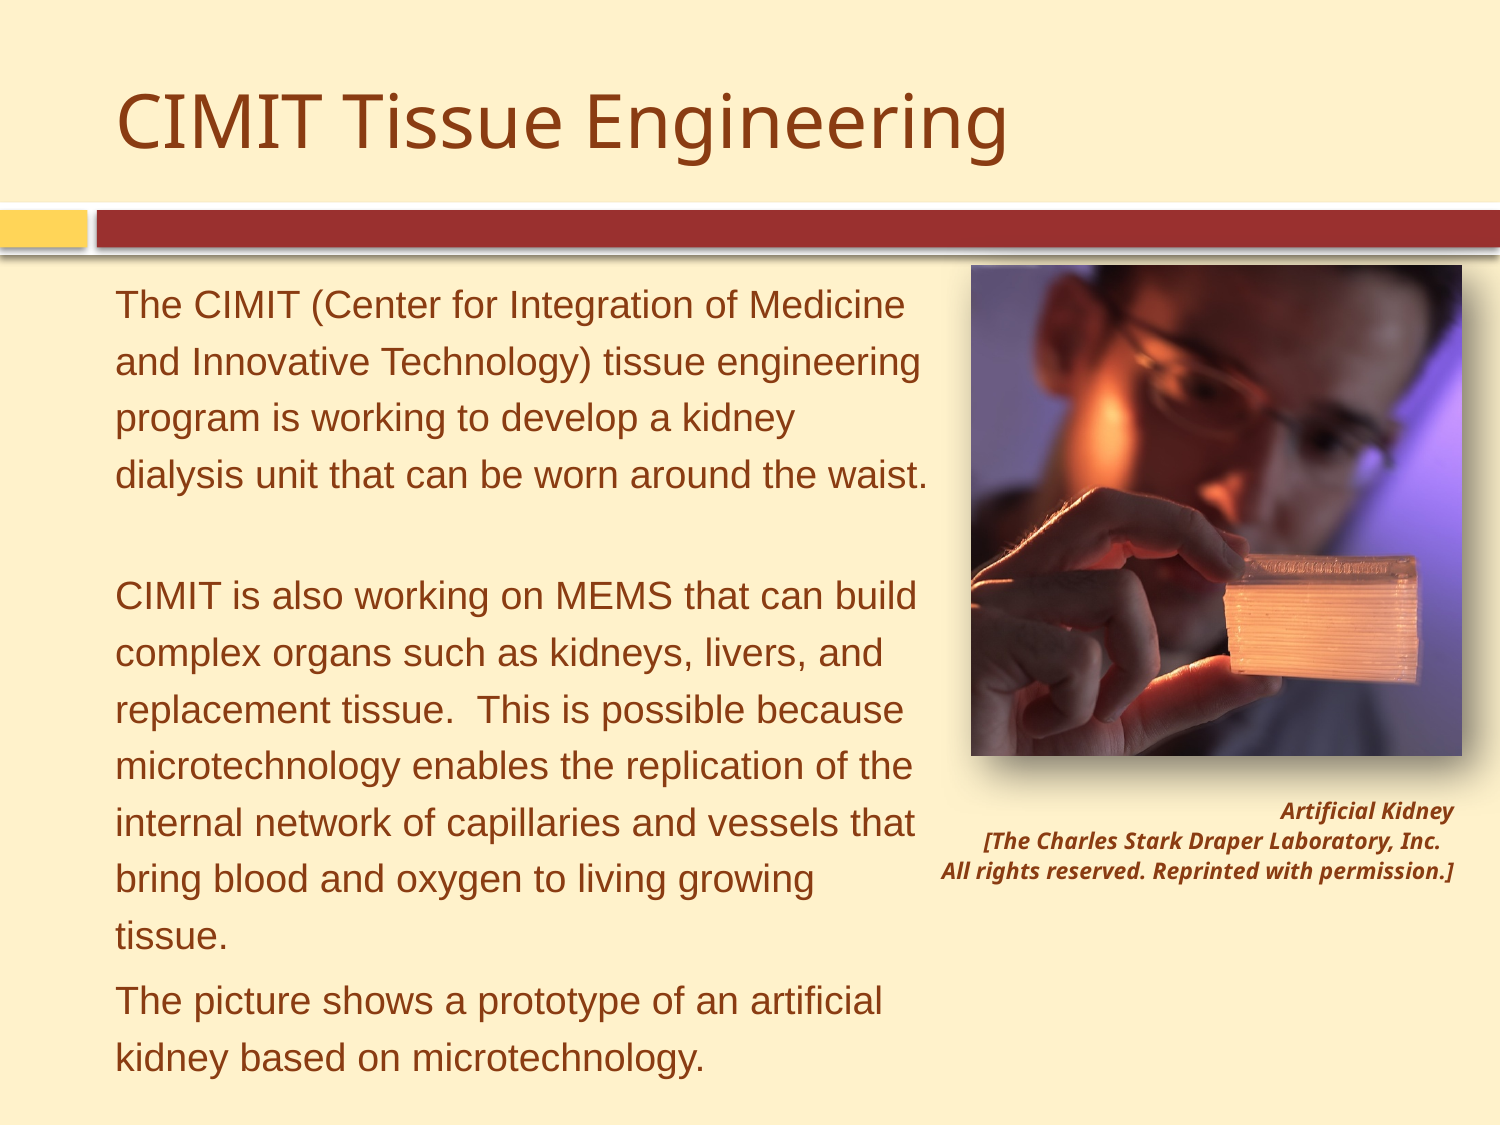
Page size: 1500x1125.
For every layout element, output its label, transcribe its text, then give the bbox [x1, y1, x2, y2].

picture [970, 264, 1462, 756]
text_box Artificial Kidney [The Charles Stark Draper Laboratory, Inc. All rights reserved. Reprinted with permission.] [915, 789, 1469, 891]
title CIMIT Tissue Engineering [100, 37, 1438, 200]
list The CIMIT (Center for Integration of Medicine and Innovative Technology) tissue engineering program is working to develop a kidney dialysis unit that can be worn around the waist. CIMIT is also working on MEMS that can build complex organs such as kidneys, livers, and replacement tissue. This is possible because microtechnology enables the replication of the internal network of capillaries and vessels that bring blood and oxygen to living growing tissue. The picture shows a prototype of an artificial kidney based on microtechnology. [100, 262, 945, 1093]
